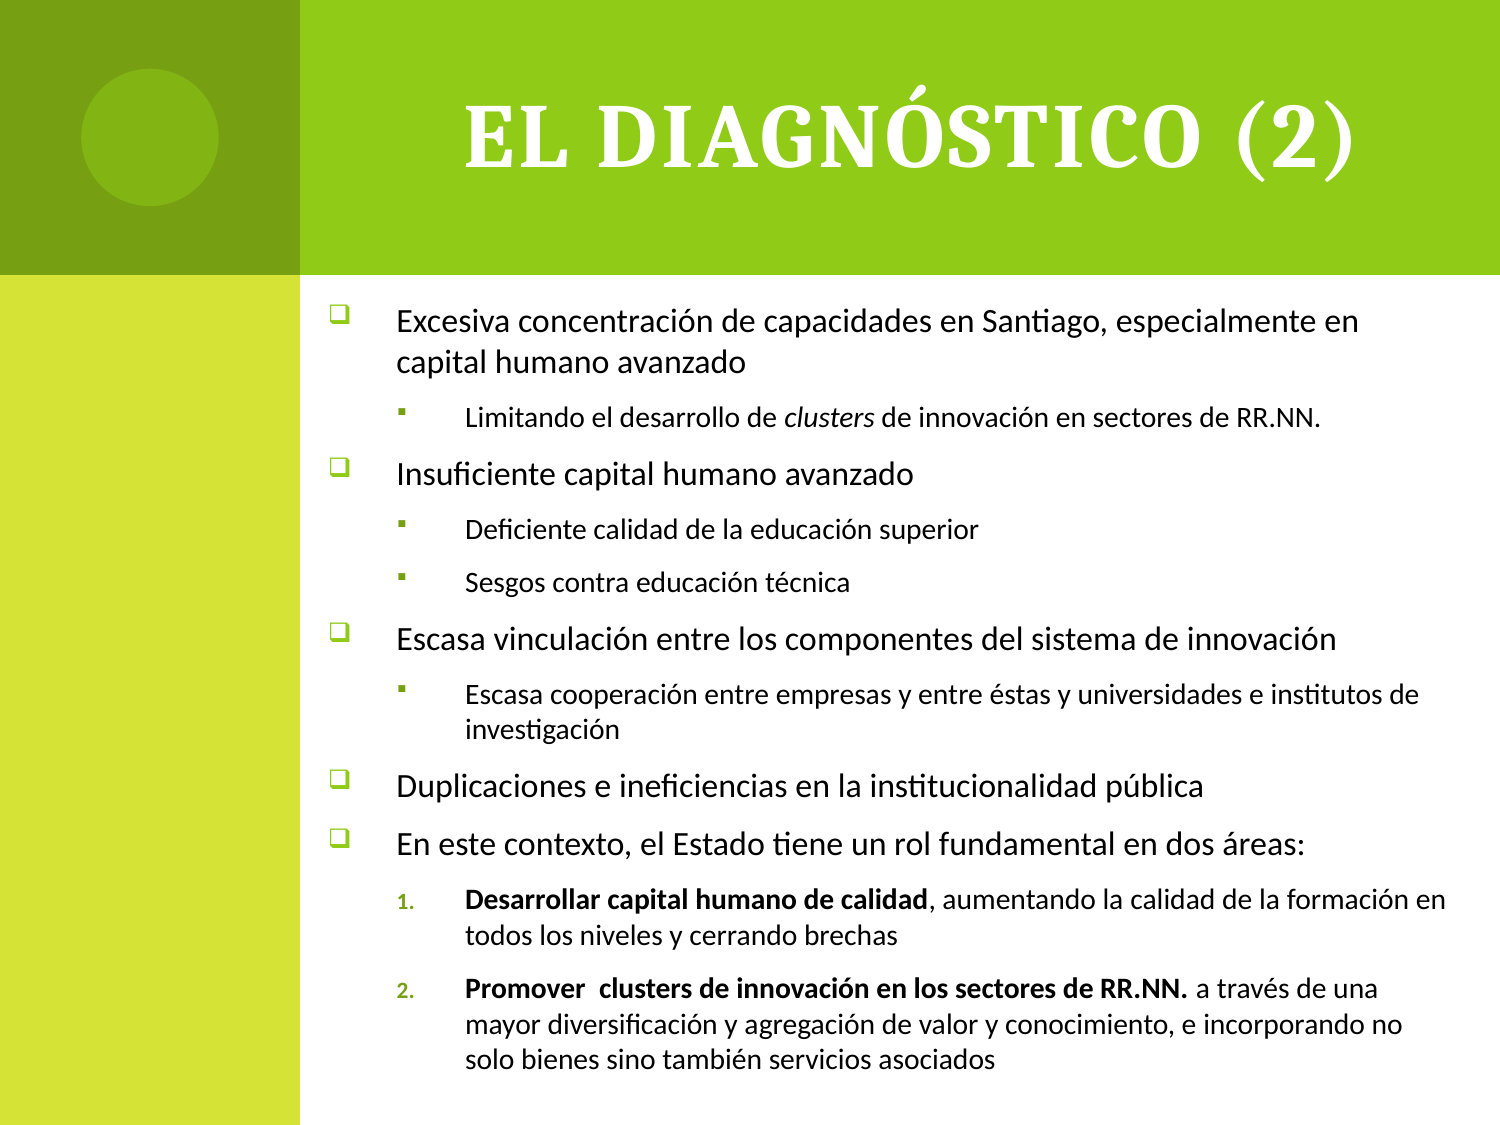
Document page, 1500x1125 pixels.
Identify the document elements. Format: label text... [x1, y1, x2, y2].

list Excesiva concentración de capacidades en Santiago, especialmente en capital humano avanzado Limitando el desarrollo de clusters de innovación en sectores de RR.NN. Insuficiente capital humano avanzado Deficiente calidad de la educación superior Sesgos contra educación técnica Escasa vinculación entre los componentes del sistema de innovación Escasa cooperación entre empresas y entre éstas y universidades e institutos de investigación Duplicaciones e ineficiencias en la institucionalidad pública En este contexto, el Estado tiene un rol fundamental en dos áreas: Desarrollar capital humano de calidad, aumentando la calidad de la formación en todos los niveles y cerrando brechas Promover clusters de innovación en los sectores de RR.NN. a través de una mayor diversificación y agregación de valor y conocimiento, e incorporando no solo bienes sino también servicios asociados [312, 290, 1471, 1094]
title El Diagnóstico (2) [399, 37, 1425, 225]
